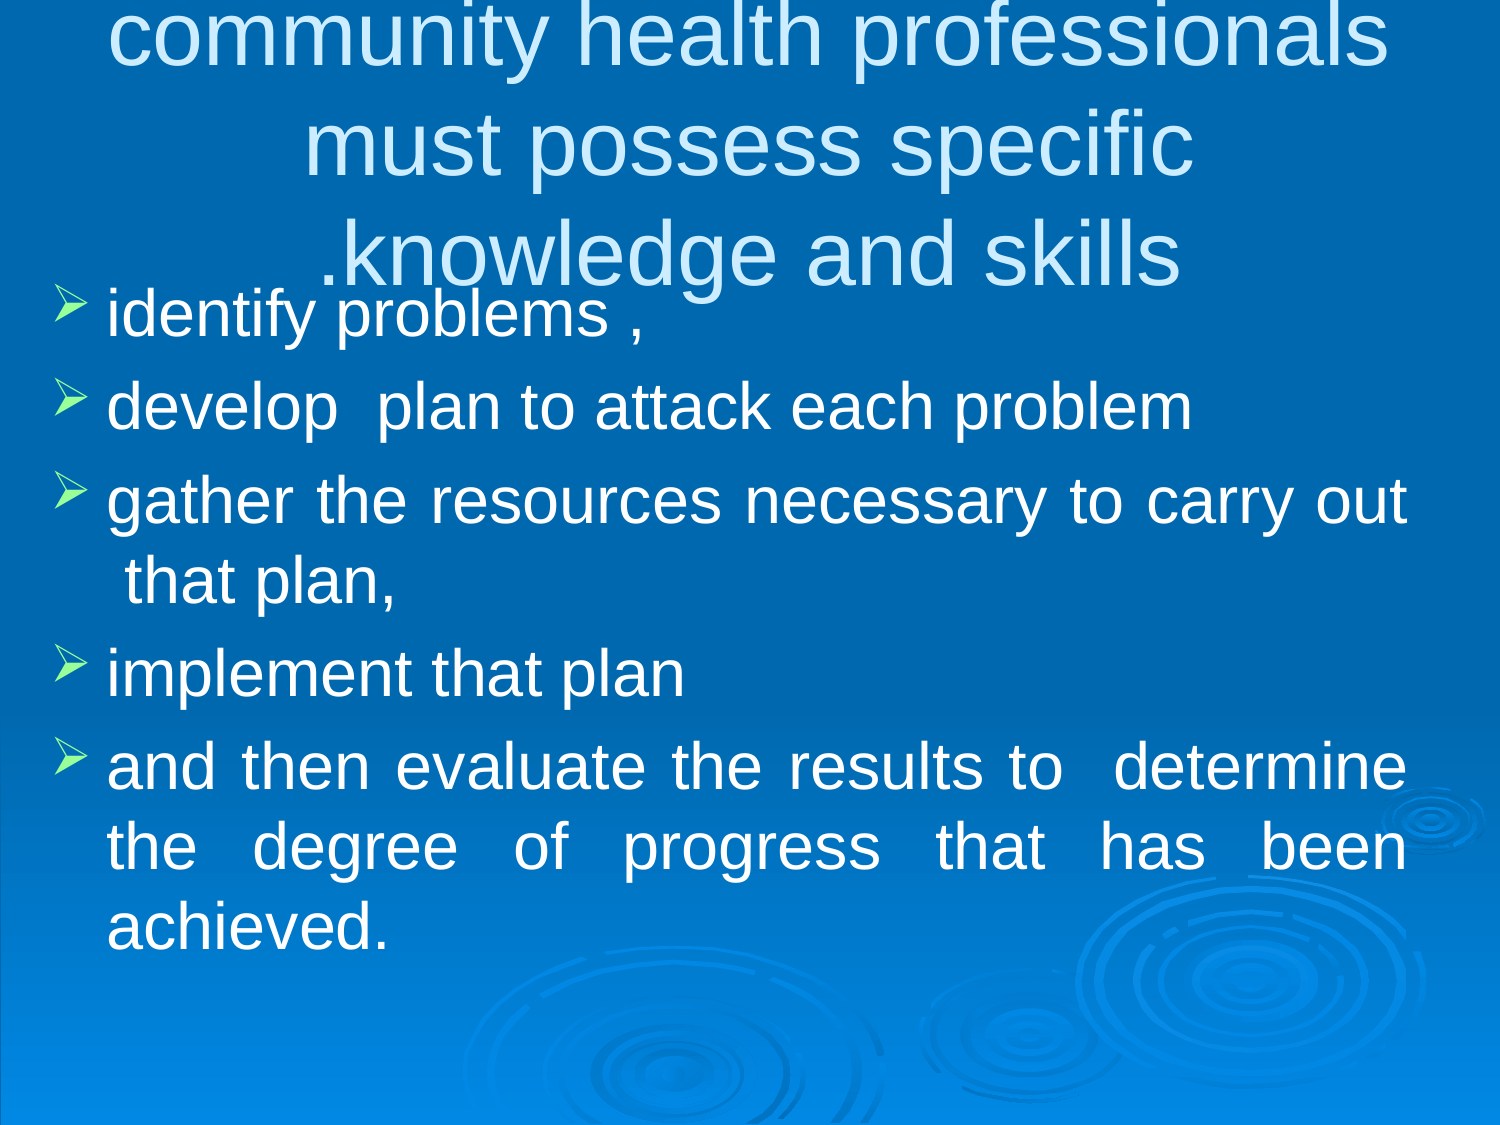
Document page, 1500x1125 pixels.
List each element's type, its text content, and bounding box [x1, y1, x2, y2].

list identify problems , develop plan to attack each problem gather the resources necessary to carry out that plan, implement that plan and then evaluate the results to determine the degree of progress that has been achieved. [34, 262, 1426, 1091]
title community health professionals must possess specific knowledge and skills. [74, 45, 1426, 233]
